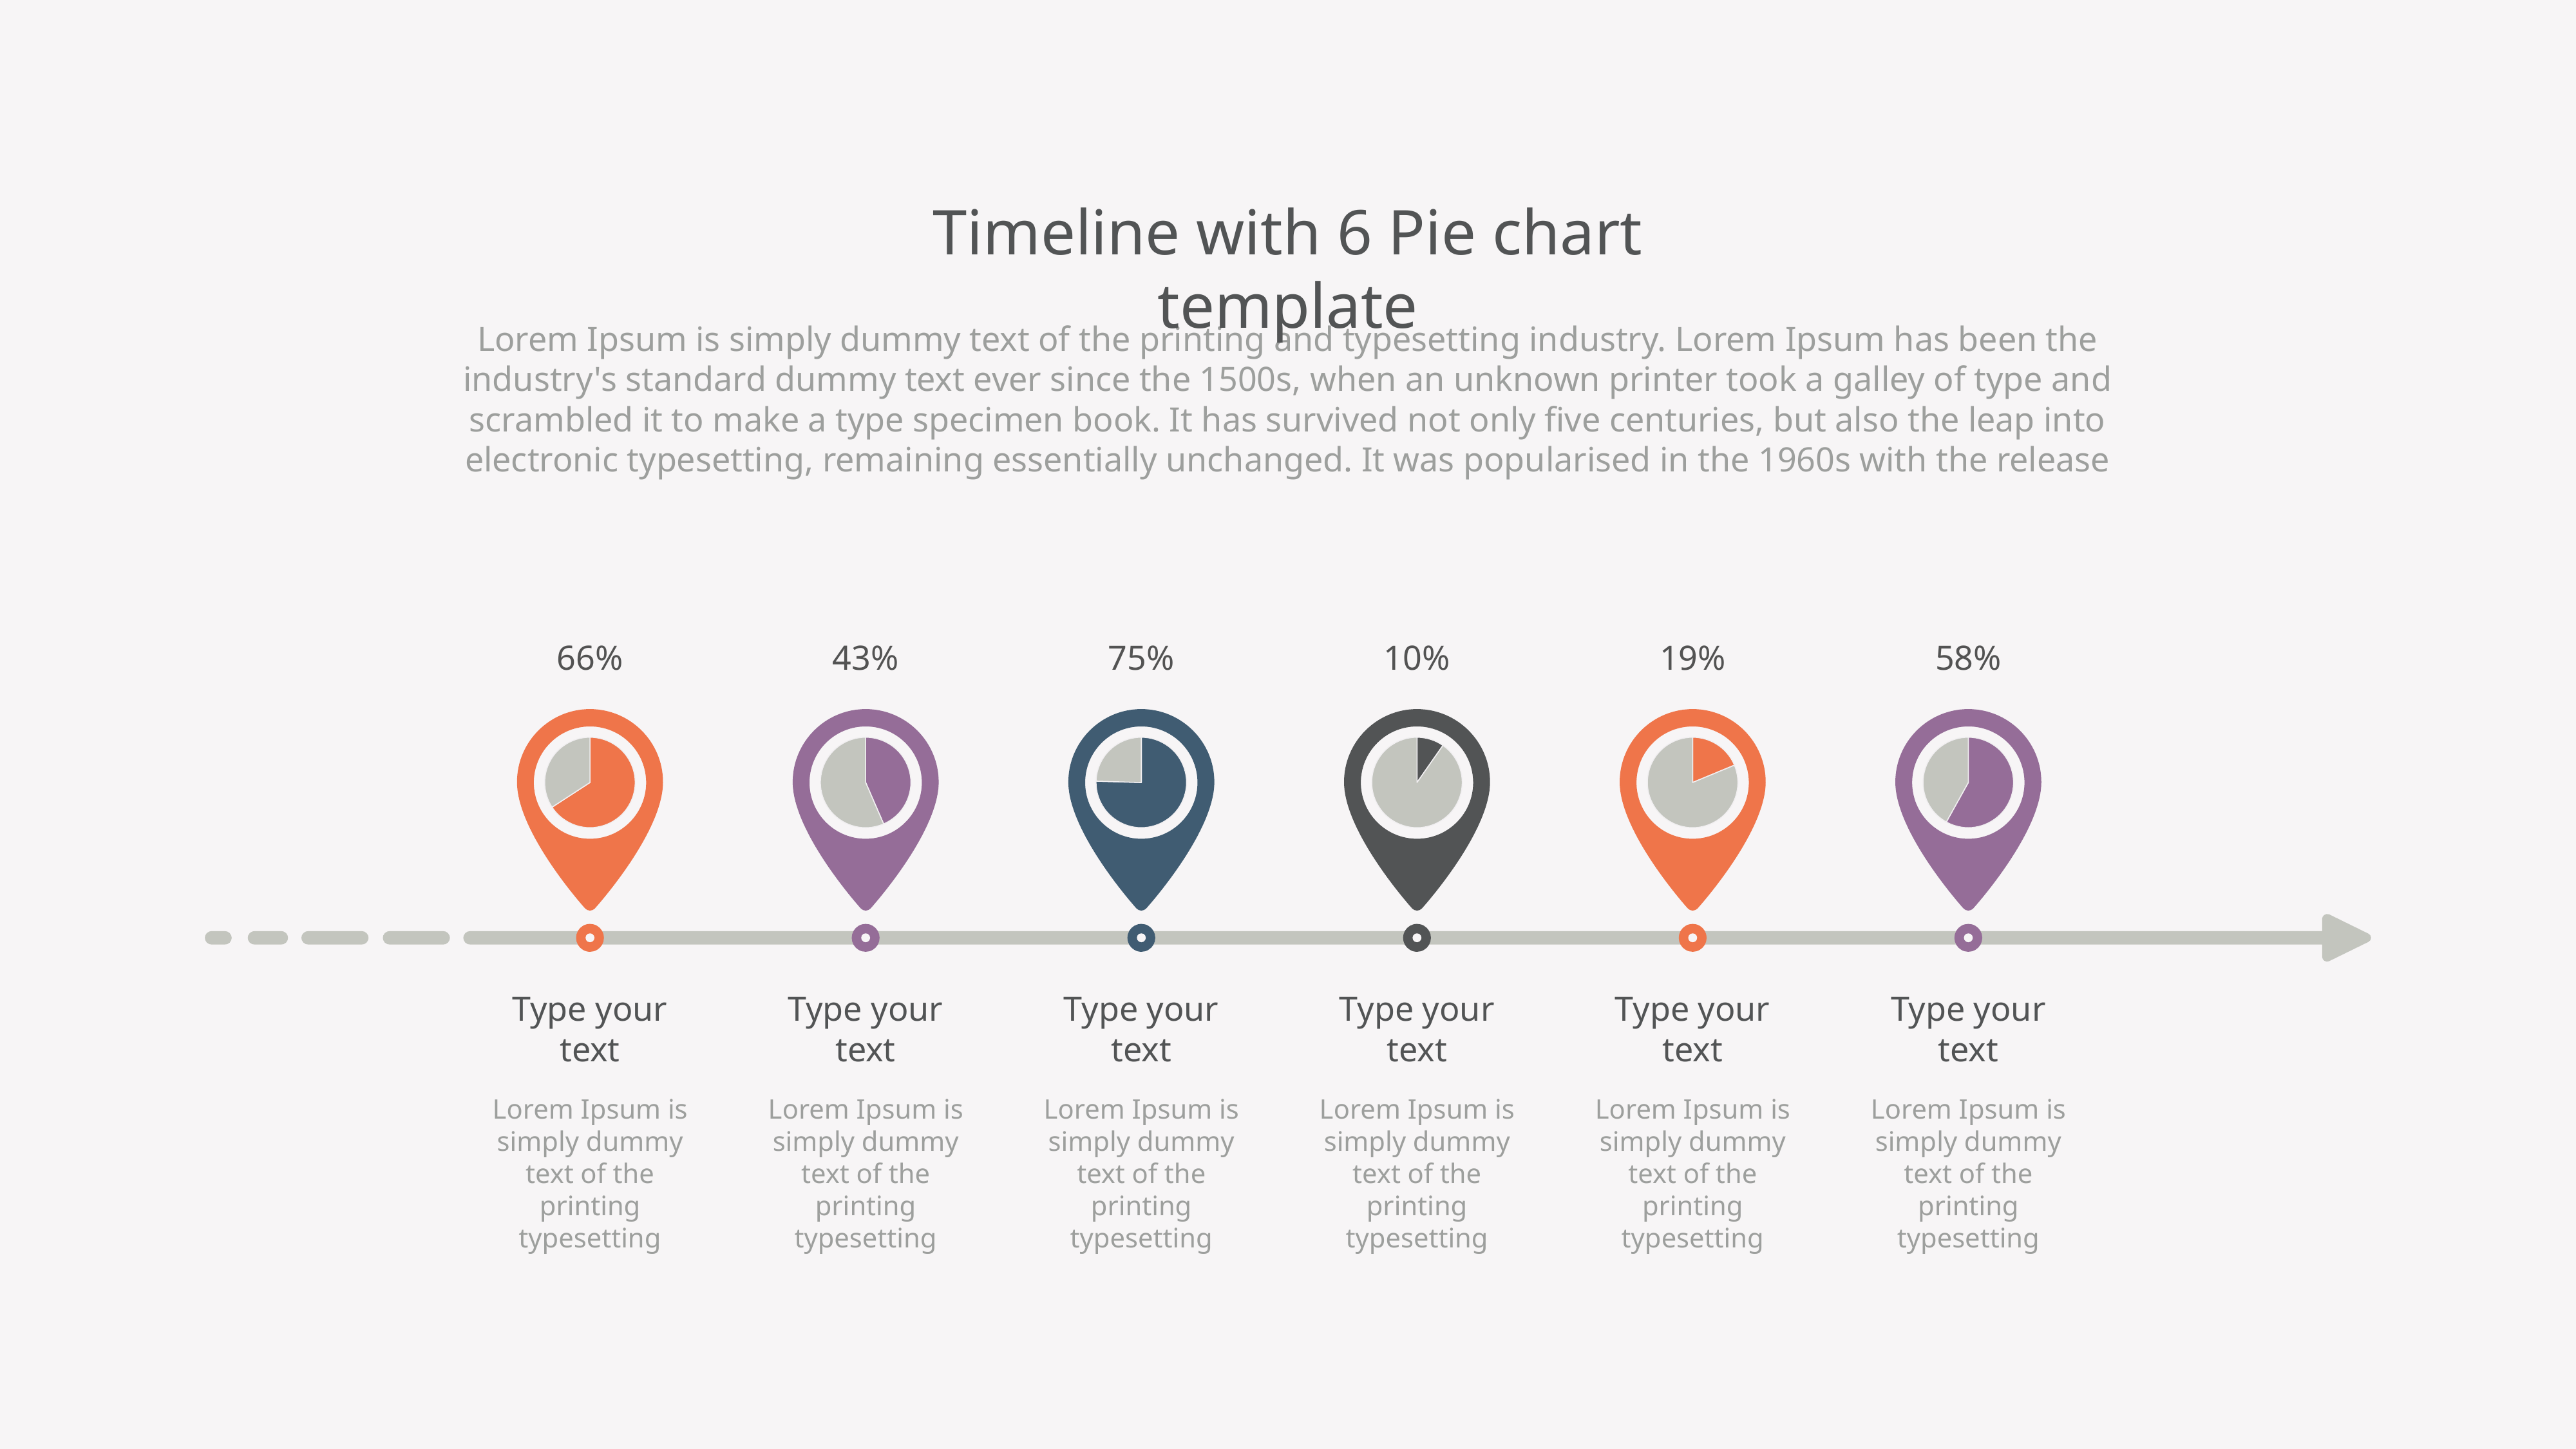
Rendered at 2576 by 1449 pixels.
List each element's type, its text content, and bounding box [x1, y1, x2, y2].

text_box 10% [1343, 631, 1490, 683]
text_box Lorem Ipsum is simply dummy text of the printing typesetting [1023, 1086, 1259, 1259]
text_box [516, 709, 663, 911]
chart [1922, 736, 2014, 829]
text_box [1620, 709, 1766, 911]
text_box Type your text [1602, 982, 1783, 1074]
text_box Type your text [1051, 982, 1231, 1074]
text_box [1954, 923, 1983, 952]
text_box 58% [1895, 631, 2041, 683]
text_box [1412, 933, 1422, 943]
text_box [1983, 914, 2371, 962]
text_box 19% [1620, 631, 1766, 683]
text_box Lorem Ipsum is simply dummy text of the printing typesetting [1299, 1086, 1535, 1259]
text_box [247, 931, 289, 945]
text_box [1068, 709, 1215, 911]
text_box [1678, 923, 1707, 952]
text_box [463, 931, 576, 945]
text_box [1127, 923, 1156, 952]
chart [1646, 736, 1739, 829]
text_box 75% [1068, 631, 1215, 683]
text_box Timeline with 6 Pie chart template [800, 187, 1776, 346]
text_box [792, 709, 939, 911]
text_box [1344, 709, 1490, 911]
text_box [851, 923, 880, 952]
chart [1370, 736, 1463, 829]
chart [1095, 736, 1188, 829]
text_box [1156, 931, 1405, 945]
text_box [576, 923, 605, 952]
chart [544, 736, 636, 829]
text_box [1430, 931, 1678, 945]
text_box [1707, 931, 1954, 945]
text_box 66% [516, 631, 663, 683]
text_box Lorem Ipsum is simply dummy text of the printing typesetting [1575, 1086, 1811, 1259]
text_box Type your text [1327, 982, 1507, 1074]
text_box [880, 931, 1127, 945]
text_box 43% [792, 631, 939, 683]
text_box Type your text [1878, 982, 2058, 1074]
text_box Lorem Ipsum is simply dummy text of the printing typesetting [748, 1086, 983, 1259]
text_box Lorem Ipsum is simply dummy text of the printing and typesetting industry. Lorem Ipsum has been the industry's standard dummy text ever since the 1500s, when an unknown printer took a galley of type and scrambled it to make a type specimen book. It has survived not only five centuries, but also the leap into electronic typesetting, remaining essentially unchanged. It was popularised in the 1960s with the release [431, 312, 2145, 484]
text_box [383, 931, 450, 945]
text_box [205, 931, 232, 945]
text_box Lorem Ipsum is simply dummy text of the printing typesetting [1850, 1086, 2087, 1259]
text_box [1895, 709, 2041, 911]
text_box [301, 931, 369, 945]
text_box Type your text [500, 982, 680, 1074]
text_box Lorem Ipsum is simply dummy text of the printing typesetting [472, 1086, 708, 1259]
chart [819, 736, 912, 829]
text_box [605, 931, 851, 945]
text_box Type your text [775, 982, 956, 1074]
text_box [1403, 923, 1431, 952]
